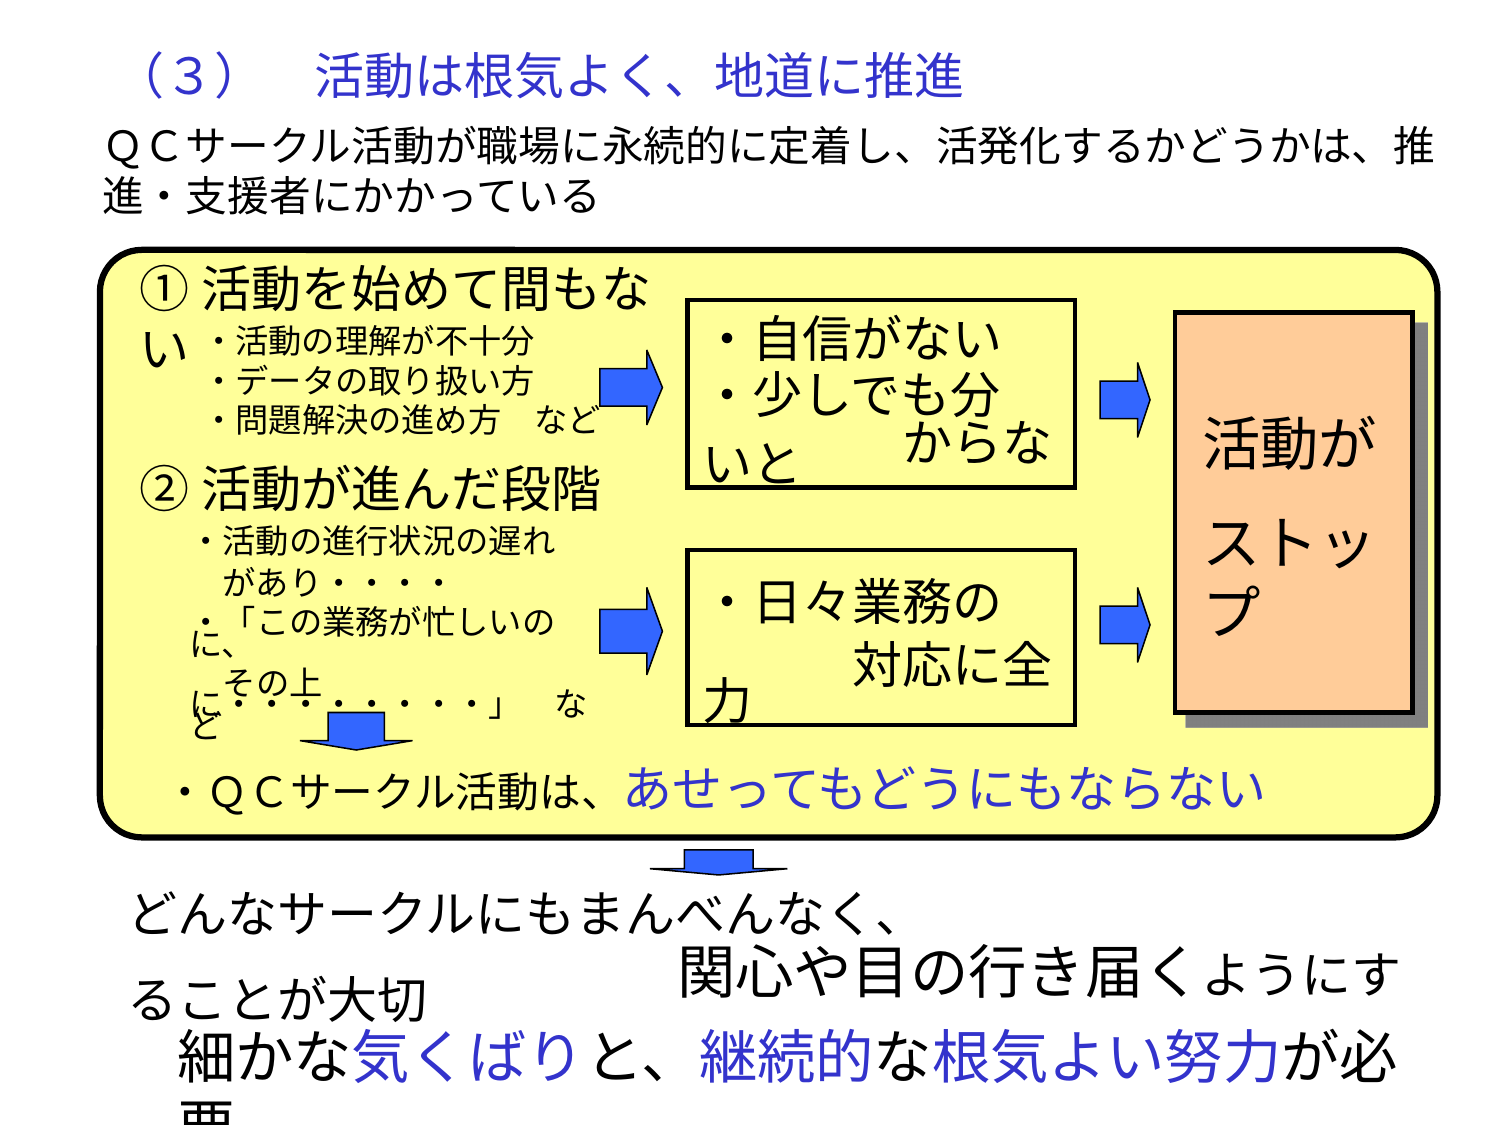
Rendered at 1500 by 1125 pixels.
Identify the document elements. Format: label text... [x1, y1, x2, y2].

text_box [687, 299, 1075, 488]
text_box [300, 712, 413, 751]
text_box 細かな気くばりと、継続的な根気よい努力が必要 [162, 1012, 1438, 1125]
text_box [649, 849, 788, 875]
text_box [687, 549, 1075, 562]
text_box [599, 587, 663, 675]
text_box [599, 349, 663, 425]
text_box ①活動を始めて間もない [125, 249, 688, 385]
text_box ・活動の進行状況の遅れ があり・・・・ ・「この業務が忙しいのに、 その上に・・・・・・・・」 など [174, 512, 613, 750]
text_box 活動が ストップ [1187, 399, 1413, 654]
text_box [1100, 587, 1151, 663]
text_box [1100, 362, 1151, 438]
text_box ・日々業務の 対応に全力 [687, 562, 1088, 735]
text_box ・ＱＣサークル活動は、あせってもどうにもならない [150, 750, 1450, 875]
text_box [1174, 312, 1413, 713]
text_box （３） 活動は根気よく、地道に推進 [99, 37, 1150, 112]
text_box ②活動が進んだ段階 [124, 449, 638, 525]
text_box ・活動の理解が不十分 ・データの取り扱い方 ・問題解決の進め方 など [187, 312, 650, 445]
text_box ＱＣサークル活動が職場に永続的に定着し、活発化するかどうかは、推進・支援者にかかっている [87, 112, 1450, 228]
text_box [99, 249, 1438, 838]
text_box どんなサークルにもまんべんなく、 関心や目の行き届くようにすることが大切 [112, 874, 1438, 1031]
text_box ・自信がない ・少しでも分 からないと [687, 299, 1100, 494]
